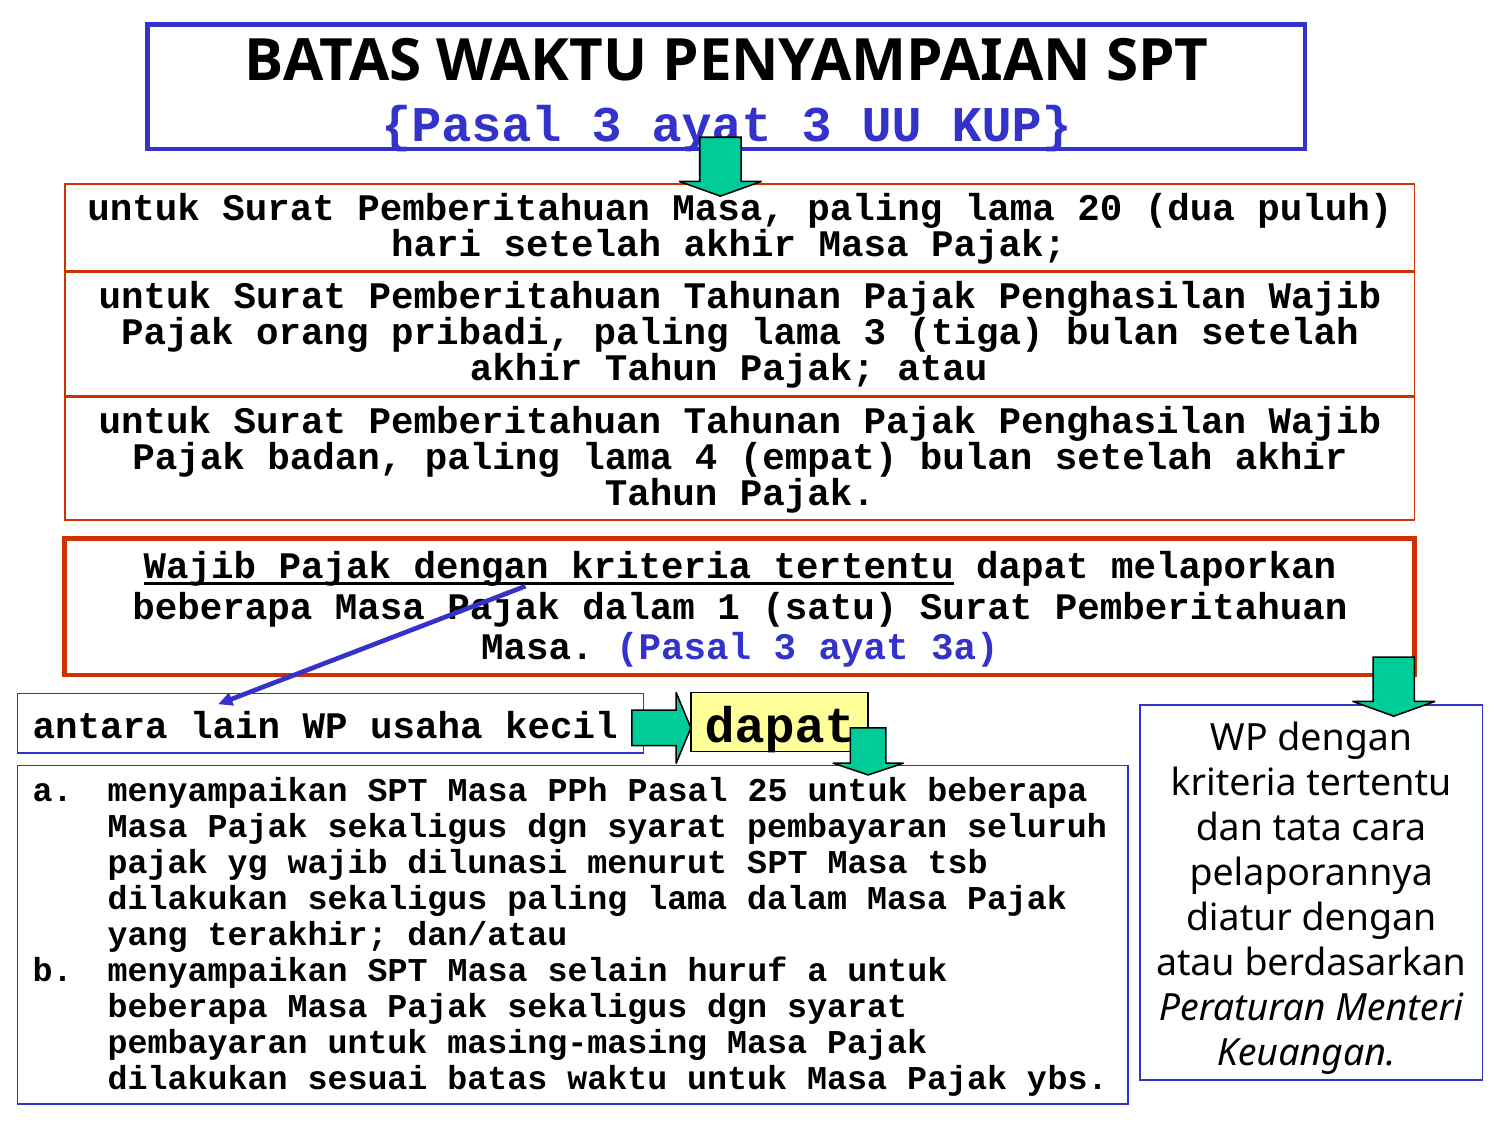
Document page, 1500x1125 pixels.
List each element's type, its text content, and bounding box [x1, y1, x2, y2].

text_box [218, 586, 526, 706]
text_box [1352, 657, 1436, 717]
title BATAS WAKTU PENYAMPAIAN SPT {Pasal 3 ayat 3 UU KUP} [147, 23, 1306, 150]
text_box dapat [690, 692, 869, 752]
text_box antara lain WP usaha kecil [17, 693, 644, 754]
text_box Wajib Pajak dengan kriteria tertentu dapat melaporkan beberapa Masa Pajak dalam 1 (satu) Surat Pemberitahuan Masa. (Pasal 3 ayat 3a) [64, 538, 1415, 676]
text_box untuk Surat Pemberitahuan Tahunan Pajak Penghasilan Wajib Pajak badan, paling lama 4 (empat) bulan setelah akhir Tahun Pajak. [64, 397, 1415, 520]
text_box untuk Surat Pemberitahuan Tahunan Pajak Penghasilan Wajib Pajak orang pribadi, paling lama 3 (tiga) bulan setelah akhir Tahun Pajak; atau [64, 272, 1415, 396]
text_box [631, 692, 691, 764]
text_box [832, 727, 904, 775]
text_box untuk Surat Pemberitahuan Masa, paling lama 20 (dua puluh) hari setelah akhir Masa Pajak; [64, 184, 1415, 271]
text_box menyampaikan SPT Masa PPh Pasal 25 untuk beberapa Masa Pajak sekaligus dgn syarat pembayaran seluruh pajak yg wajib dilunasi menurut SPT Masa tsb dilakukan sekaligus paling lama dalam Masa Pajak yang terakhir; dan/atau menyampaikan SPT Masa selain huruf a untuk beberapa Masa Pajak sekaligus dgn syarat pembayaran untuk masing-masing Masa Pajak dilakukan sesuai batas waktu untuk Masa Pajak ybs. [17, 765, 1129, 1104]
text_box WP dengan kriteria tertentu dan tata cara pelaporannya diatur dengan atau berdasarkan Peraturan Menteri Keuangan. [1139, 705, 1483, 1081]
text_box [679, 137, 762, 197]
